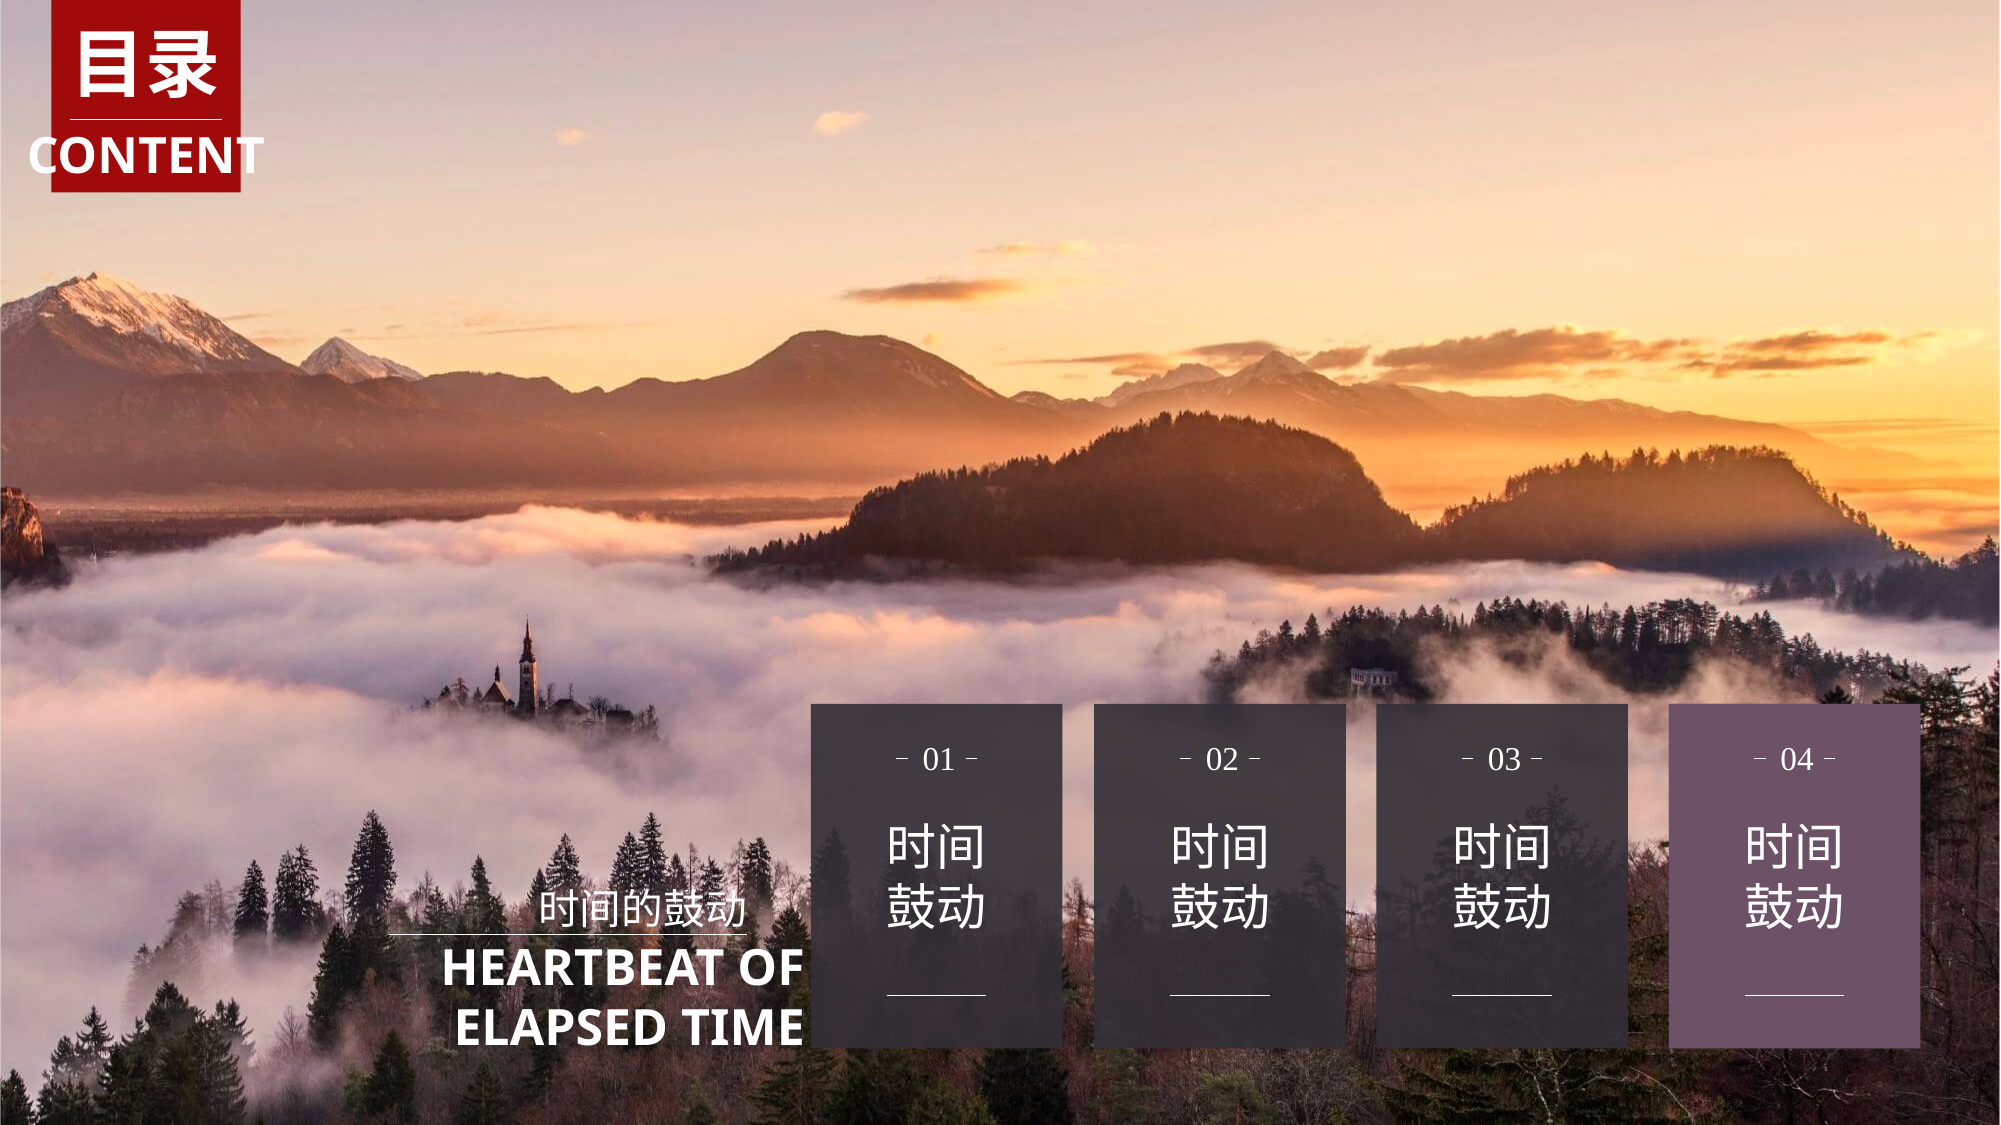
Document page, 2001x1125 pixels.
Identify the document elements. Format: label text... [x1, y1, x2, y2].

text_box [1093, 703, 1347, 1049]
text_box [896, 730, 977, 786]
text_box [1461, 730, 1543, 786]
picture [37, 143, 51, 167]
text_box 时间 鼓动 [1155, 808, 1285, 943]
text_box 时间 鼓动 [871, 808, 1002, 943]
text_box [1668, 703, 1921, 1049]
picture [0, 0, 2000, 1125]
text_box 时间 鼓动 [1437, 808, 1568, 943]
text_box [1754, 730, 1835, 786]
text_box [1179, 730, 1261, 786]
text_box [388, 850, 763, 1065]
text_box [51, 0, 241, 193]
text_box [1375, 703, 1629, 1049]
text_box 时间 鼓动 [1729, 808, 1860, 943]
text_box [810, 703, 1063, 1049]
